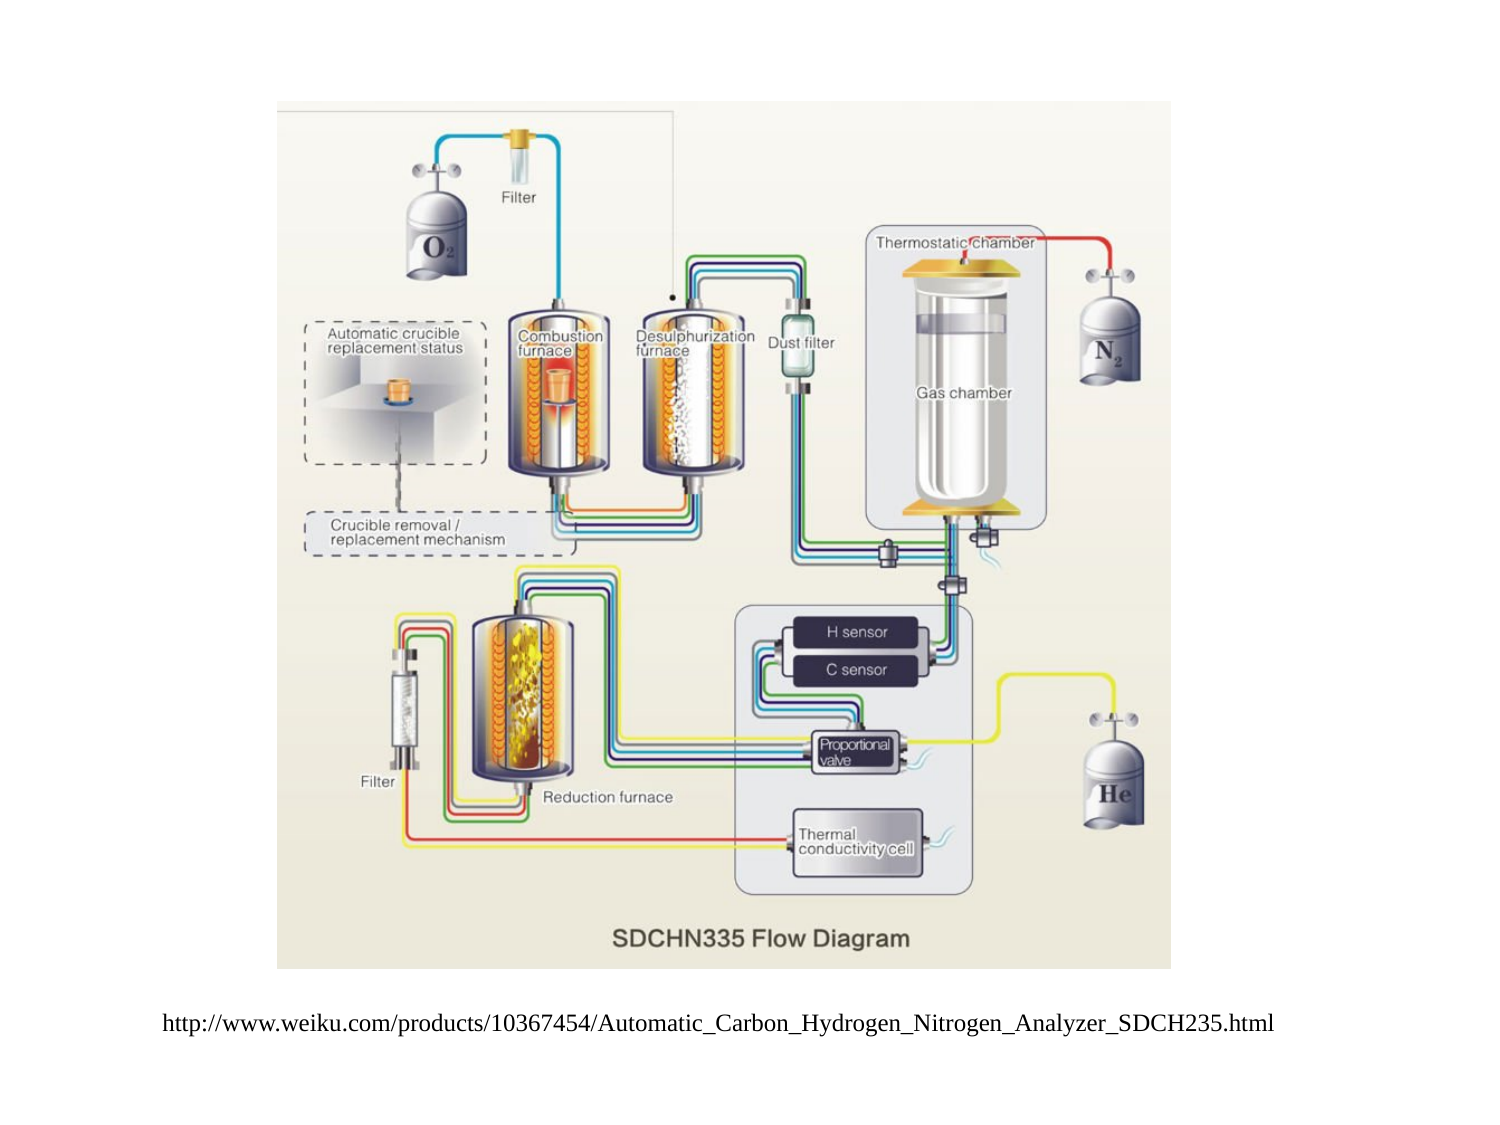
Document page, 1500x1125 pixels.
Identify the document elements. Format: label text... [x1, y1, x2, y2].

picture [277, 101, 1171, 969]
text_box http://www.weiku.com/products/10367454/Automatic_Carbon_Hydrogen_Nitrogen_Analyzer_SDCH235.html [147, 999, 1435, 1045]
